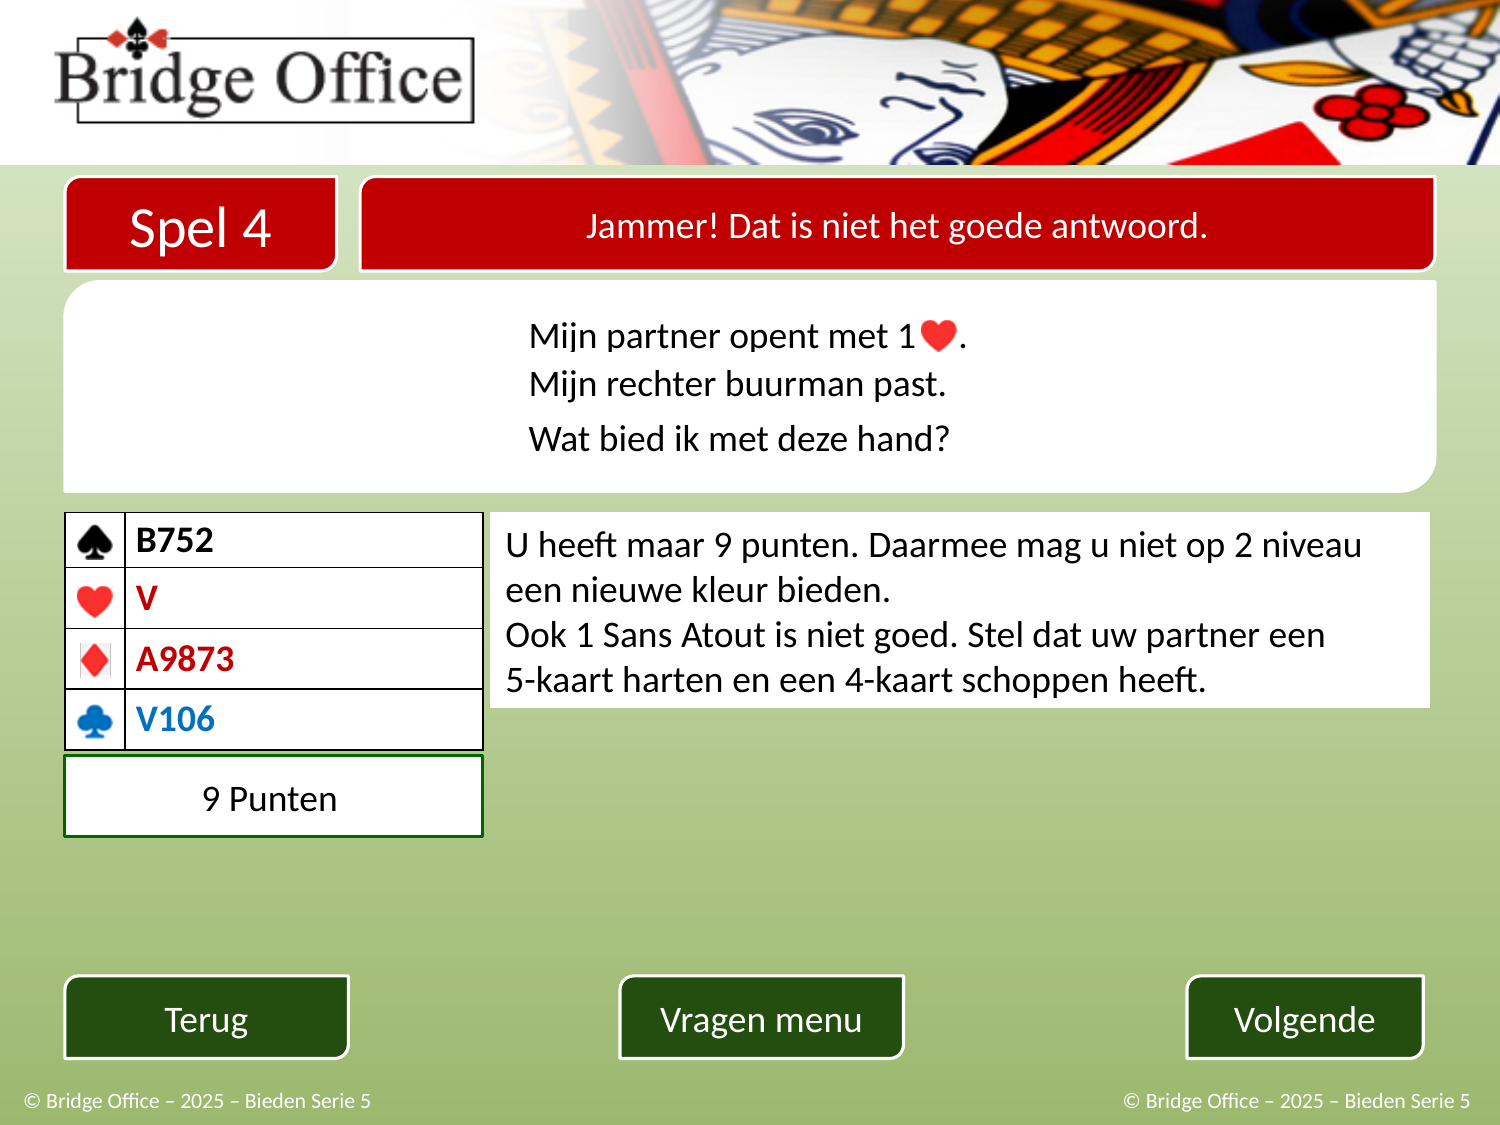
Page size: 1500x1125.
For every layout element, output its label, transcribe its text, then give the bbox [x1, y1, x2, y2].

text_box 9 Punten [63, 754, 484, 838]
table_cell V106 [126, 690, 482, 749]
picture [920, 319, 957, 352]
picture [77, 703, 113, 740]
text_box Terug [63, 974, 350, 1061]
picture [0, 0, 1500, 166]
text_box U heeft maar 9 punten. Daarmee mag u niet op 2 niveau een nieuwe kleur bieden. Ook 1 Sans Atout is niet goed. Stel dat uw partner een 5-kaart harten en een 4-kaart schoppen heeft. [490, 512, 1430, 708]
text_box Mijn partner opent met 1 . [513, 303, 1022, 364]
text_box Vragen menu [618, 974, 906, 1061]
text_box © Bridge Office – 2025 – Bieden Serie 5 [1107, 1079, 1500, 1121]
table_cell [66, 568, 124, 628]
picture [77, 524, 113, 561]
text_box © Bridge Office – 2025 – Bieden Serie 5 [8, 1079, 393, 1121]
text_box Wat bied ik met deze hand? [513, 406, 987, 467]
table_header B752 [126, 513, 482, 567]
text_box Volgende [1185, 974, 1425, 1061]
table_cell A9873 [126, 629, 482, 688]
table_header [66, 513, 124, 567]
picture [77, 643, 113, 679]
text_box [63, 280, 1437, 493]
text_box Jammer! Dat is niet het goede antwoord. [358, 179, 1437, 273]
picture [77, 585, 113, 618]
table_cell [66, 690, 124, 749]
table_cell V [126, 568, 482, 628]
text_box Mijn rechter buurman past. [513, 352, 987, 406]
text_box Spel 4 [63, 179, 339, 273]
table_cell [66, 629, 124, 688]
